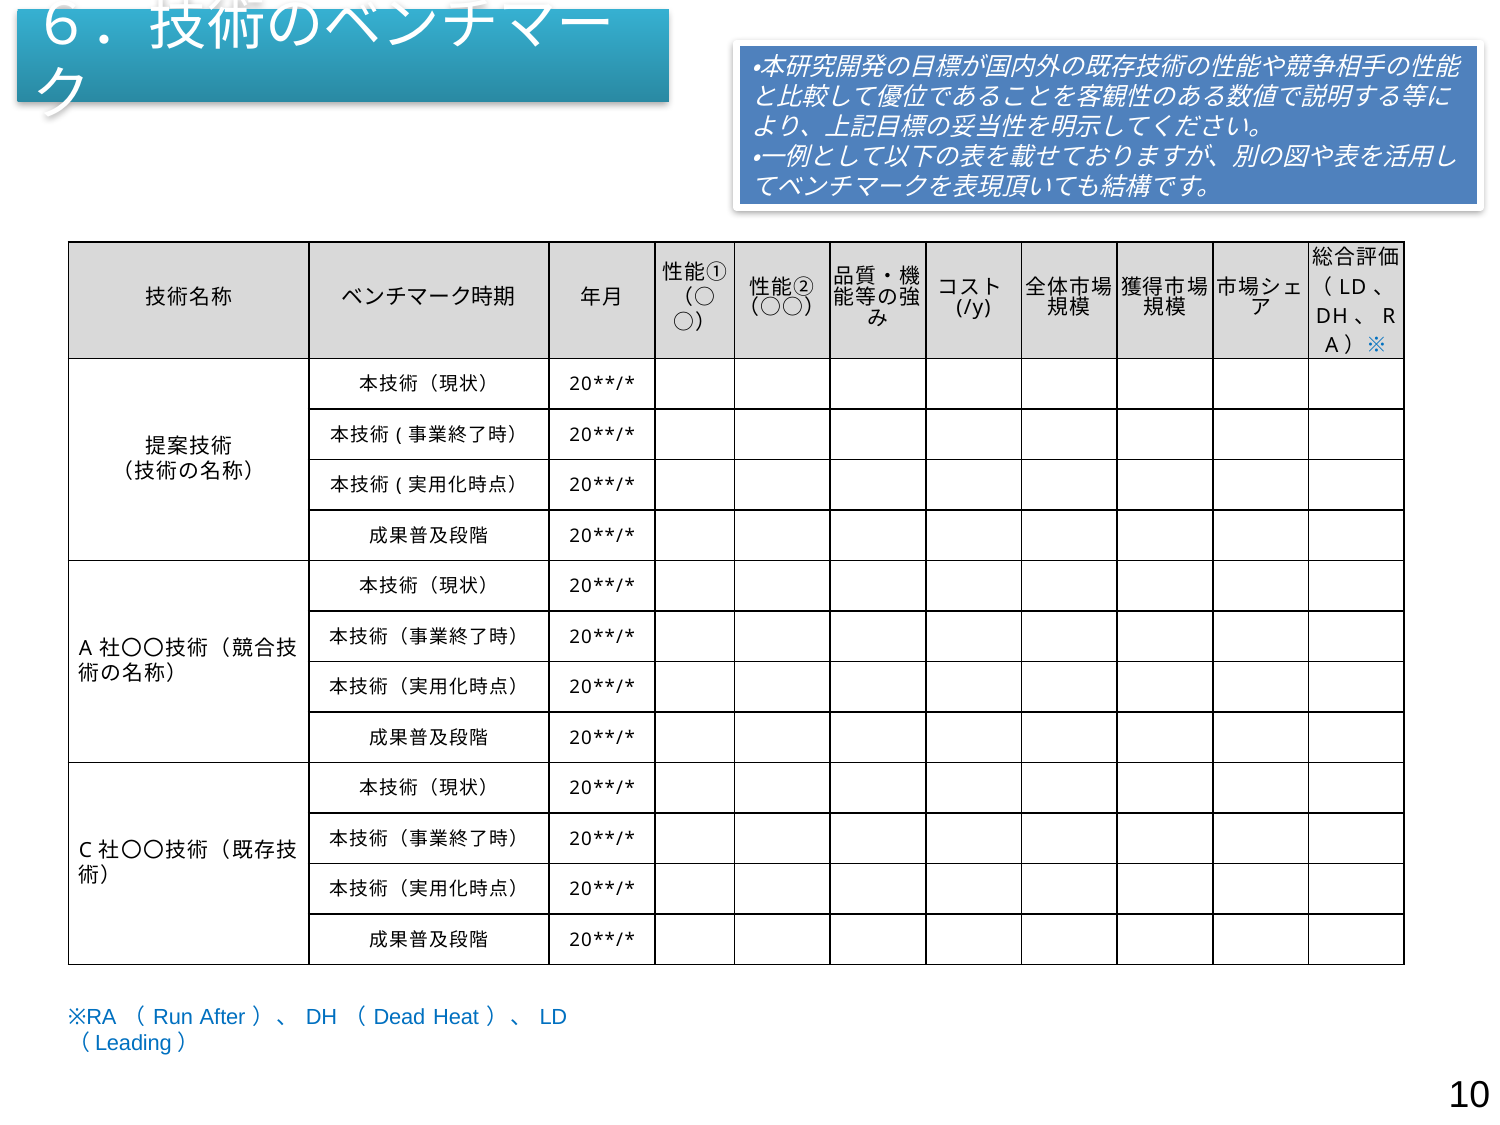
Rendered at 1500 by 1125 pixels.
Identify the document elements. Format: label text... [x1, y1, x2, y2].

table_cell [735, 612, 829, 661]
table_cell 20**/* [550, 915, 654, 964]
table_header ベンチマーク時期 [310, 243, 548, 358]
table_cell [656, 713, 734, 762]
table_cell [831, 915, 925, 964]
table_cell [831, 561, 925, 610]
table_cell [1309, 713, 1403, 762]
table_cell [1214, 460, 1308, 509]
table_cell [735, 814, 829, 863]
table_cell [831, 763, 925, 812]
table_cell [831, 460, 925, 509]
table_cell [1214, 612, 1308, 661]
table_cell [1118, 662, 1212, 711]
table_cell 本技術（実用化時点） [310, 864, 548, 913]
table_cell [1118, 864, 1212, 913]
table_header 市場シェア [1214, 243, 1308, 358]
table_cell [1022, 460, 1116, 509]
table_cell [1022, 763, 1116, 812]
table_cell [927, 410, 1021, 459]
table_cell 20**/* [550, 612, 654, 661]
table_cell [735, 410, 829, 459]
table_cell [831, 814, 925, 863]
table_cell [1022, 713, 1116, 762]
table_cell [1309, 662, 1403, 711]
table_cell [735, 561, 829, 610]
table_cell 20**/* [550, 460, 654, 509]
table_cell C社〇〇技術（既存技術） [69, 763, 308, 964]
table_cell [927, 662, 1021, 711]
table_cell 本技術(事業終了時） [310, 410, 548, 459]
table_cell [1118, 713, 1212, 762]
table_cell [927, 359, 1021, 408]
table_header 性能① （○○） [656, 243, 734, 358]
text_box 10 [1402, 1074, 1491, 1112]
table_cell [1022, 915, 1116, 964]
table_cell [1118, 561, 1212, 610]
table_cell [927, 511, 1021, 560]
table_cell [656, 864, 734, 913]
table_cell 本技術（現状） [310, 561, 548, 610]
table_cell [1214, 410, 1308, 459]
table_cell [1022, 662, 1116, 711]
table_cell [656, 460, 734, 509]
table_cell [656, 763, 734, 812]
table_cell [1118, 612, 1212, 661]
table_cell [656, 561, 734, 610]
table_cell 20**/* [550, 814, 654, 863]
table_cell [1022, 511, 1116, 560]
table_cell [735, 662, 829, 711]
table_cell [656, 814, 734, 863]
table_cell [735, 460, 829, 509]
table_cell [1214, 915, 1308, 964]
table_cell [1214, 561, 1308, 610]
table_cell [656, 662, 734, 711]
table_cell [1309, 511, 1403, 560]
table_cell [927, 864, 1021, 913]
table_cell [1022, 814, 1116, 863]
table_cell [1214, 864, 1308, 913]
table_cell [831, 662, 925, 711]
table_cell [927, 814, 1021, 863]
table_cell [1022, 410, 1116, 459]
table_cell [656, 359, 734, 408]
table_cell [1118, 511, 1212, 560]
table_cell [831, 864, 925, 913]
table_cell [927, 460, 1021, 509]
table_cell A社〇〇技術（競合技術の名称） [69, 561, 308, 762]
table_cell [1214, 359, 1308, 408]
table_cell [1309, 864, 1403, 913]
text_box ・本研究開発の目標が国内外の既存技術の性能や競争相手の性能と比較して優位であることを客観性のある数値で説明する等により、上記目標の妥当性を明示してください。 ・一例として以下の表を載せておりますが、別の図や表を活用してベンチマークを表現頂いても結構です。 [733, 40, 1484, 211]
table_cell [1022, 864, 1116, 913]
table_cell 20**/* [550, 662, 654, 711]
table_cell [1309, 460, 1403, 509]
table_cell [735, 915, 829, 964]
table_cell [1022, 612, 1116, 661]
table_cell [831, 713, 925, 762]
table_cell [831, 511, 925, 560]
table_cell [831, 612, 925, 661]
table_cell 成果普及段階 [310, 915, 548, 964]
table_cell [1118, 915, 1212, 964]
table_cell [1214, 814, 1308, 863]
table_header 品質・機能等の強み [831, 243, 925, 358]
table_cell [735, 763, 829, 812]
table_cell [927, 612, 1021, 661]
table_cell [1022, 359, 1116, 408]
table_cell 20**/* [550, 864, 654, 913]
table_cell 本技術（事業終了時） [310, 612, 548, 661]
table_cell [1309, 410, 1403, 459]
table_cell [927, 763, 1021, 812]
table_cell [735, 511, 829, 560]
table_header 獲得市場規模 [1118, 243, 1212, 358]
table_header 年月 [550, 243, 654, 358]
table_cell [656, 511, 734, 560]
table_cell [1214, 713, 1308, 762]
table_cell 20**/* [550, 713, 654, 762]
table_cell [1118, 814, 1212, 863]
table_cell [831, 359, 925, 408]
table_cell [656, 915, 734, 964]
table_cell [735, 359, 829, 408]
table_cell 成果普及段階 [310, 511, 548, 560]
table_cell [1214, 511, 1308, 560]
table_cell [656, 410, 734, 459]
table_cell [1118, 359, 1212, 408]
table_cell 20**/* [550, 511, 654, 560]
table_cell [927, 915, 1021, 964]
table_cell [1214, 763, 1308, 812]
table_cell 本技術（現状） [310, 359, 548, 408]
table_cell [1022, 561, 1116, 610]
table_cell 20**/* [550, 359, 654, 408]
table_cell [1309, 915, 1403, 964]
table_cell 本技術（事業終了時） [310, 814, 548, 863]
table_cell [1118, 763, 1212, 812]
table_cell [927, 561, 1021, 610]
table_header 技術名称 [69, 243, 308, 358]
table_cell [831, 410, 925, 459]
table_cell [1309, 814, 1403, 863]
table_cell [656, 612, 734, 661]
text_box ６．技術のベンチマーク [17, 9, 669, 102]
table_cell [1309, 561, 1403, 610]
table_cell [1118, 460, 1212, 509]
table_header 性能② （○○） [735, 243, 829, 358]
table_cell [1118, 410, 1212, 459]
table_header コスト(/y) [927, 243, 1021, 358]
table_cell [927, 713, 1021, 762]
table_cell [1309, 612, 1403, 661]
text_box ※RA（Run After）、DH（Dead Heat）、LD（Leading） [53, 995, 588, 1033]
table_header 総合評価（LD、DH、RA）※ [1309, 243, 1403, 358]
table_header 全体市場規模 [1022, 243, 1116, 358]
table_cell [1309, 359, 1403, 408]
table_cell [735, 713, 829, 762]
table_cell [1214, 662, 1308, 711]
table_cell 本技術（実用化時点） [310, 662, 548, 711]
table_cell 提案技術 （技術の名称） [69, 359, 308, 560]
table_cell [1309, 763, 1403, 812]
table_cell 20**/* [550, 763, 654, 812]
table_cell 本技術（現状） [310, 763, 548, 812]
table_cell 20**/* [550, 410, 654, 459]
table_cell 成果普及段階 [310, 713, 548, 762]
table_cell [735, 864, 829, 913]
table_cell 本技術(実用化時点） [310, 460, 548, 509]
table_cell 20**/* [550, 561, 654, 610]
